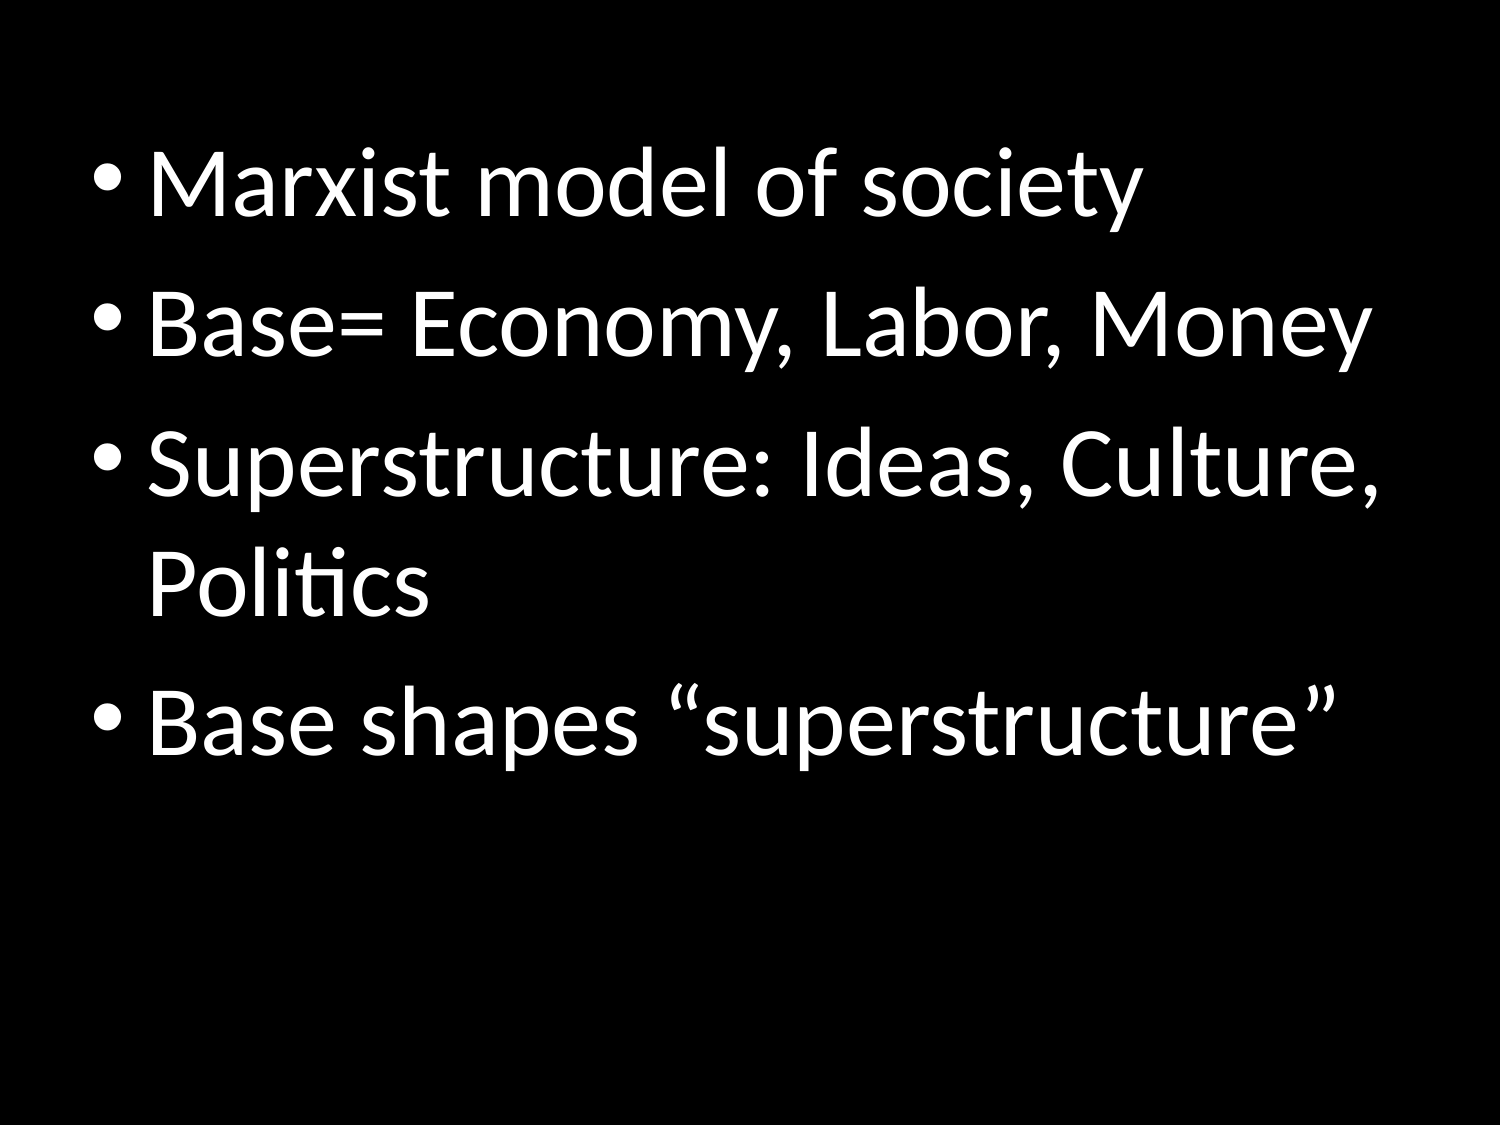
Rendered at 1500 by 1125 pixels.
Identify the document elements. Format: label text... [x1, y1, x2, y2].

list Marxist model of society Base= Economy, Labor, Money Superstructure: Ideas, Culture, Politics Base shapes “superstructure” [75, 108, 1425, 1019]
